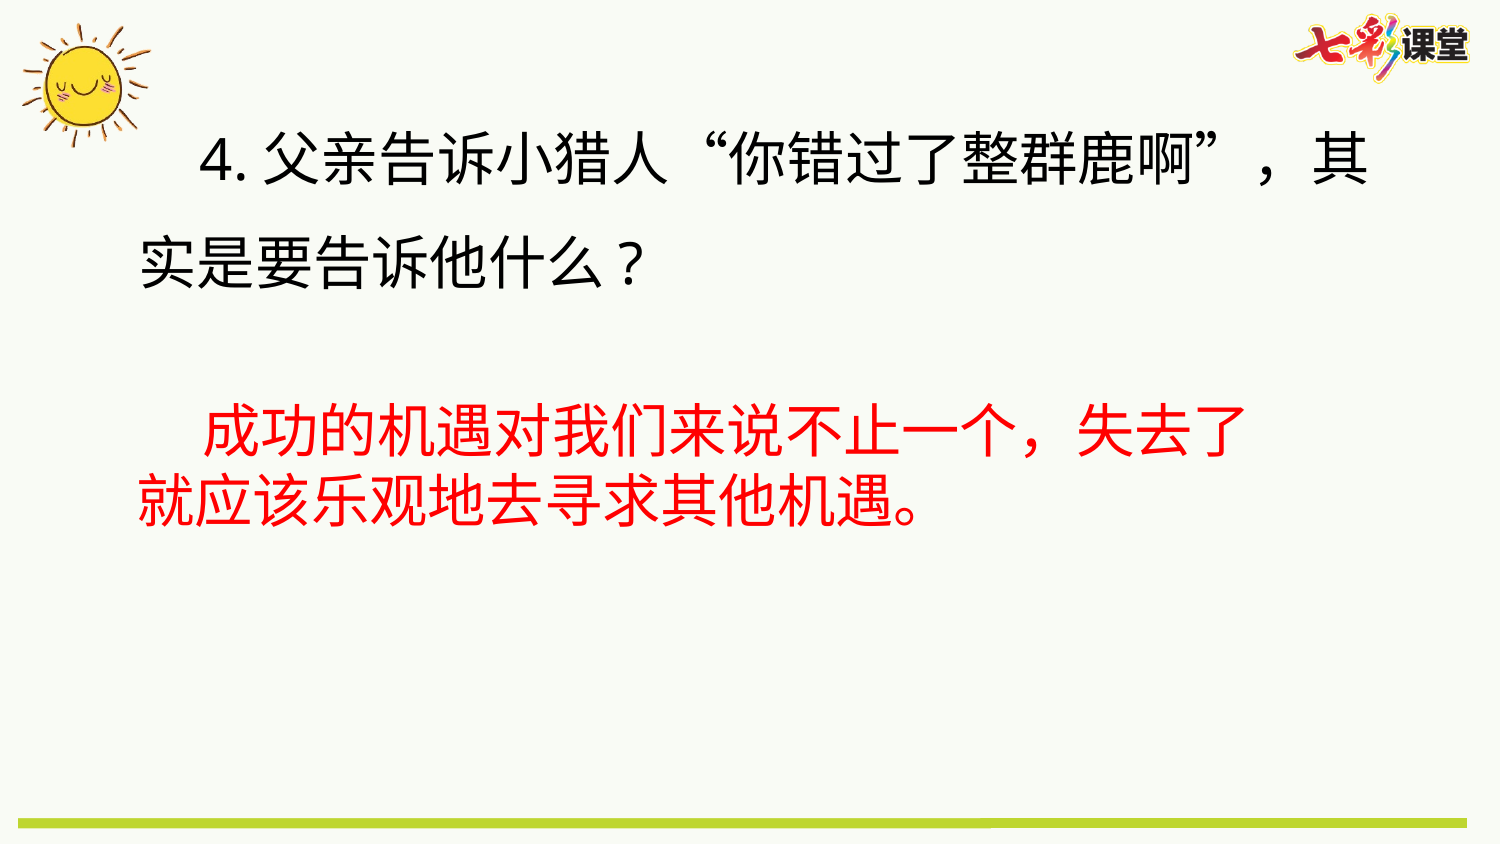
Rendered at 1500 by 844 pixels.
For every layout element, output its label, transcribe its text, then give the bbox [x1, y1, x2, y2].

text_box 4.父亲告诉小猎人“你错过了整群鹿啊”，其实是要告诉他什么? [123, 79, 1421, 304]
picture [1291, 9, 1472, 87]
text_box 成功的机遇对我们来说不止一个，失去了就应该乐观地去寻求其他机遇。 [121, 386, 1292, 542]
picture [0, 0, 173, 172]
picture [18, 771, 1467, 844]
